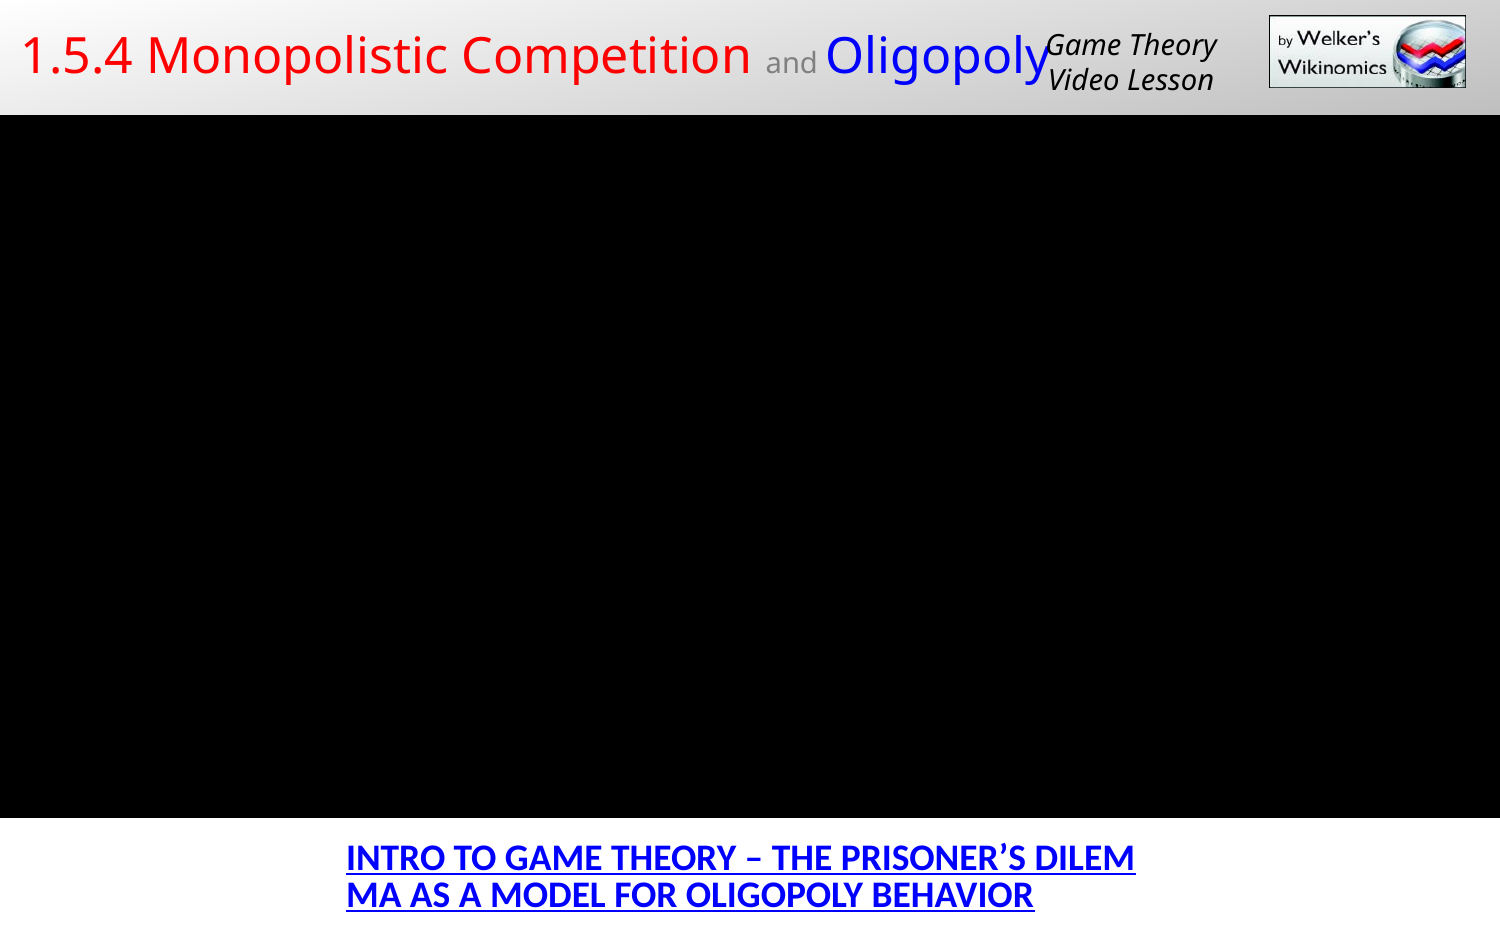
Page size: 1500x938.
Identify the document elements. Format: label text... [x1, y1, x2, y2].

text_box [0, 114, 1500, 819]
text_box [0, 0, 1500, 113]
text_box INTRO TO GAME THEORY – THE PRISONER’S DILEMMA AS A MODEL FOR OLIGOPOLY BEHAVIOR [331, 826, 1169, 885]
